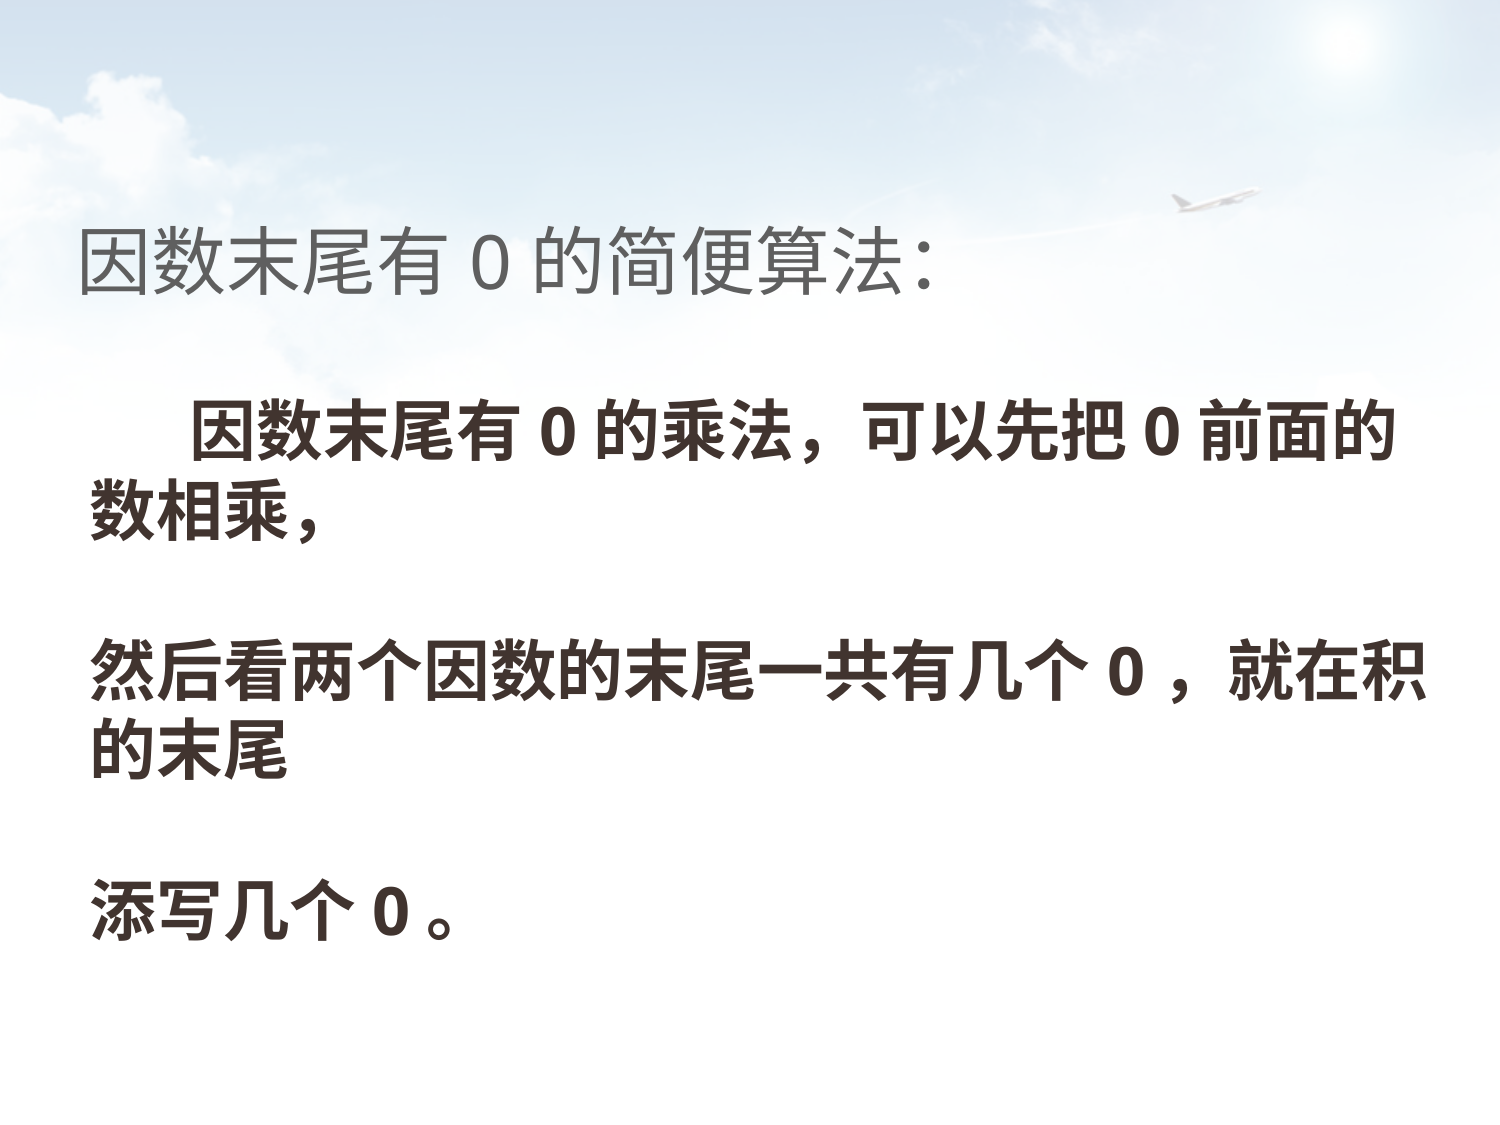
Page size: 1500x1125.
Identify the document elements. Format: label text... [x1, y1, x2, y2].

picture [416, 312, 1084, 813]
text_box 因数末尾有0的简便算法： [62, 207, 996, 312]
text_box 因数末尾有0的乘法，可以先把0前面的数相乘， 然后看两个因数的末尾一共有几个0，就在积的末尾 添写几个0。 [75, 381, 1463, 956]
